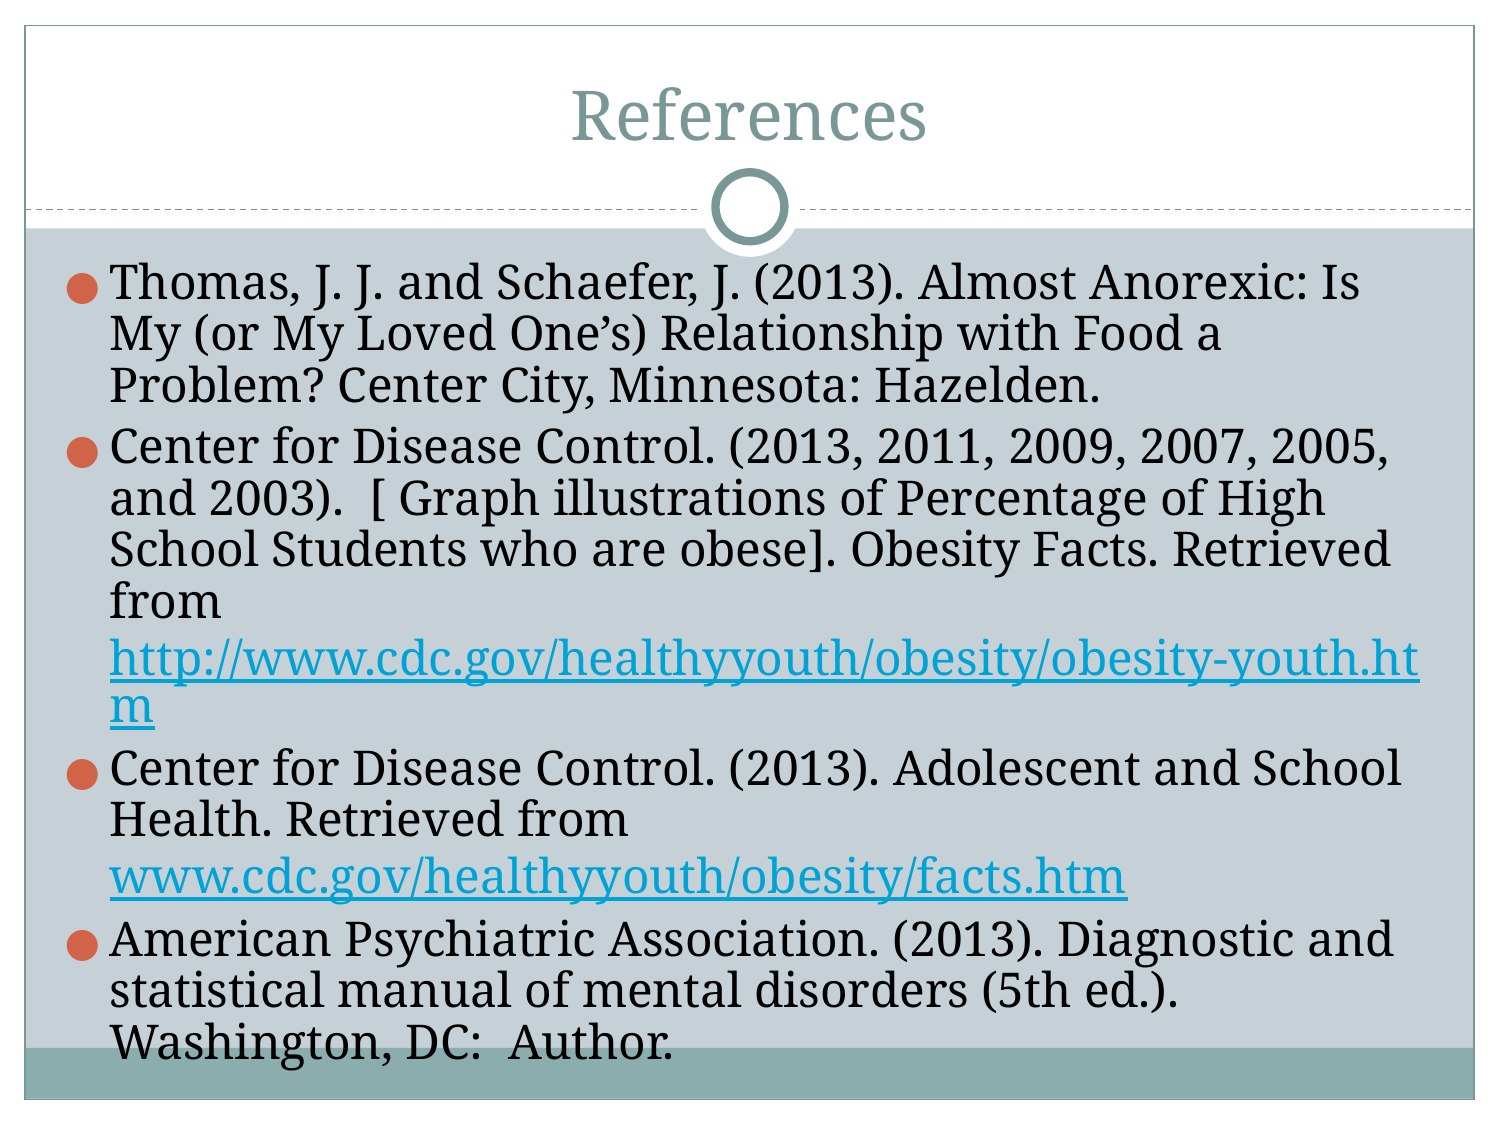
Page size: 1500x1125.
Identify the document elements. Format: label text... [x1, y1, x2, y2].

title References [49, 37, 1450, 162]
list Thomas, J. J. and Schaefer, J. (2013). Almost Anorexic: Is My (or My Loved One’s) Relationship with Food a Problem? Center City, Minnesota: Hazelden. Center for Disease Control. (2013, 2011, 2009, 2007, 2005, and 2003). [ Graph illustrations of Percentage of High School Students who are obese]. Obesity Facts. Retrieved from http://www.cdc.gov/healthyyouth/obesity/obesity-youth.htm Center for Disease Control. (2013). Adolescent and School Health. Retrieved from www.cdc.gov/healthyyouth/obesity/facts.htm American Psychiatric Association. (2013). Diagnostic and statistical manual of mental disorders (5th ed.). Washington, DC: Author. [49, 250, 1445, 1001]
